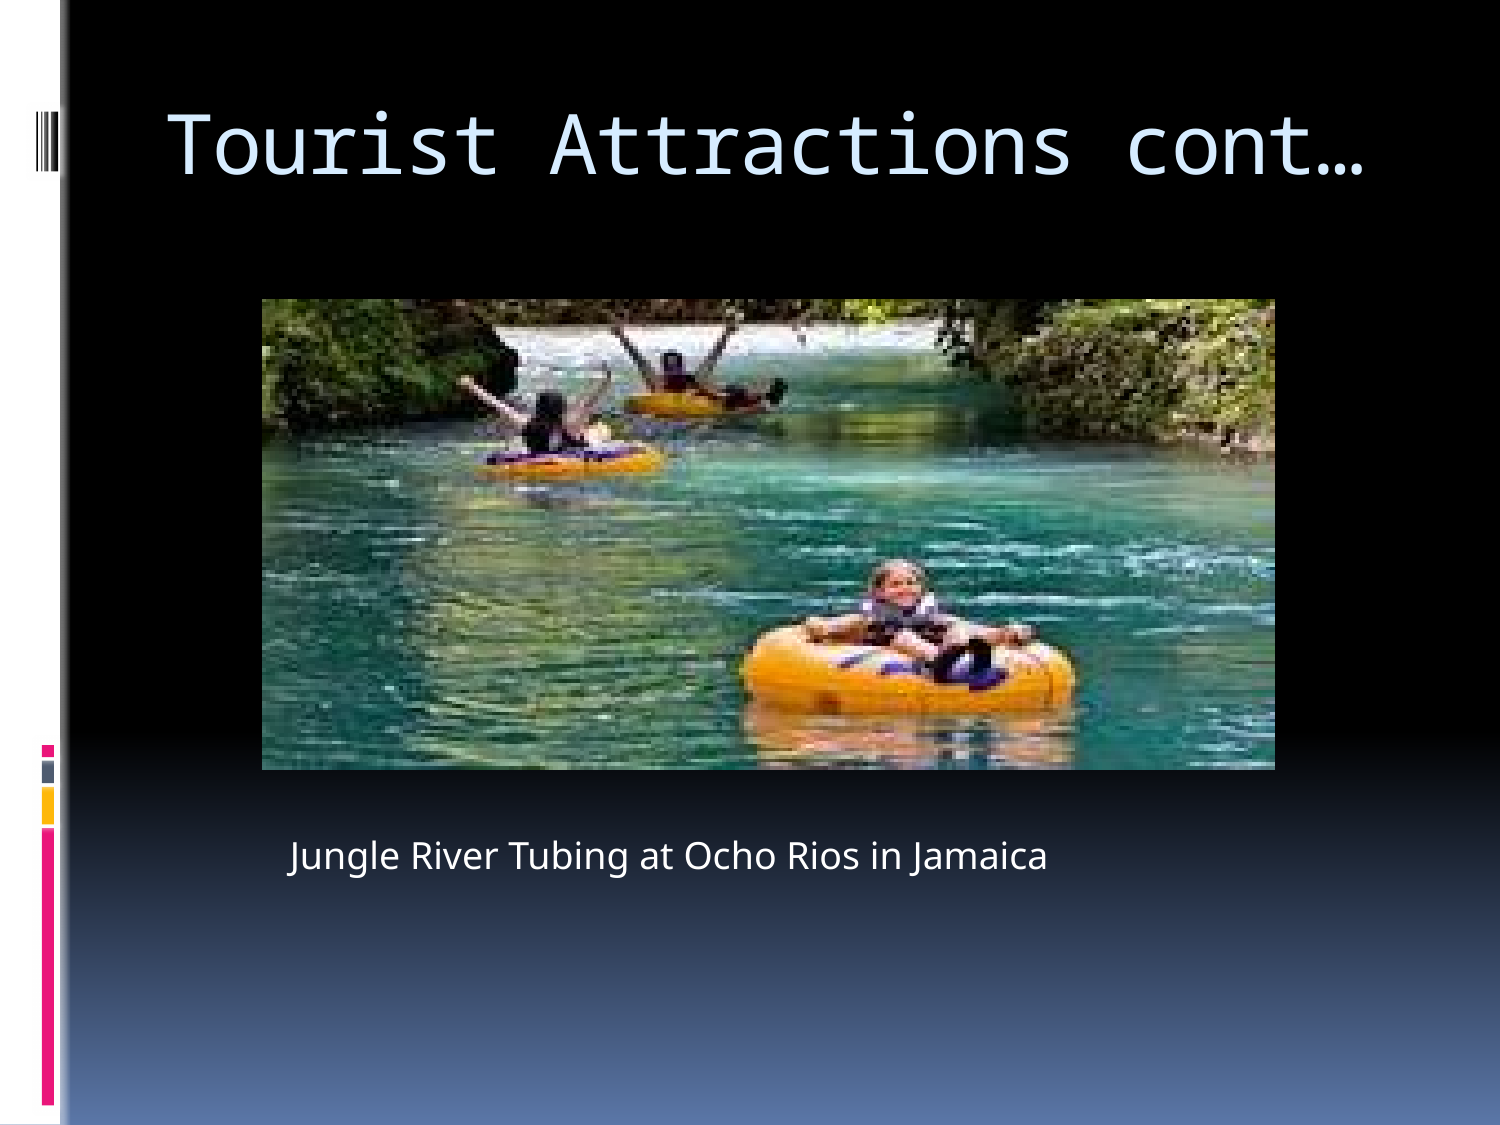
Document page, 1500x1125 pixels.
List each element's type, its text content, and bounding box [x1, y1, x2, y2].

title Tourist Attractions cont… [150, 83, 1425, 234]
text_box Jungle River Tubing at Ocho Rios in Jamaica [275, 824, 1275, 885]
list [262, 299, 1276, 770]
